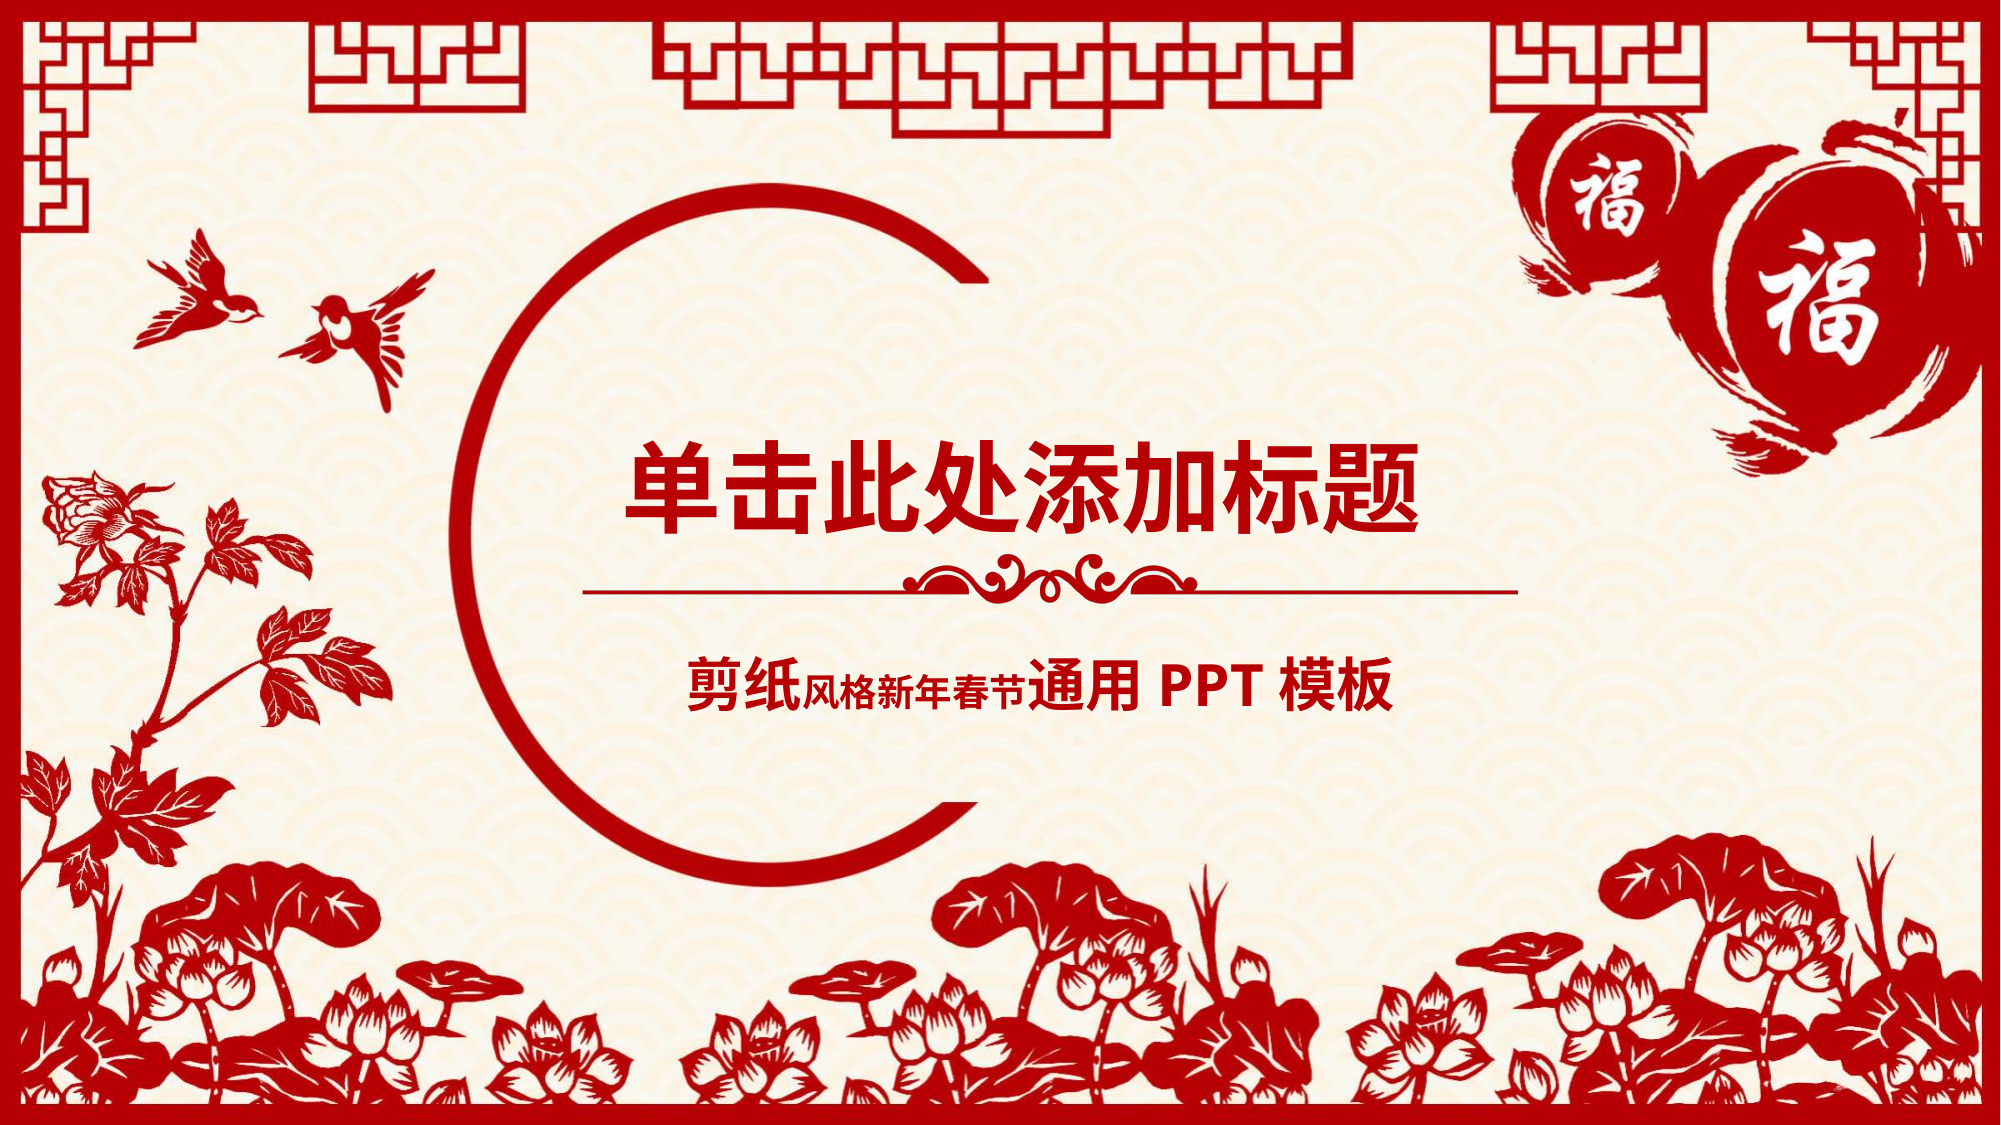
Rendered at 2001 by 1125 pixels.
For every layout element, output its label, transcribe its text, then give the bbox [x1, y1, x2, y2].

picture [0, 0, 2001, 1125]
subtitle 剪纸风格新年春节通用PPT模板 [528, 640, 1552, 747]
title 单击此处添加标题 [606, 417, 1488, 524]
